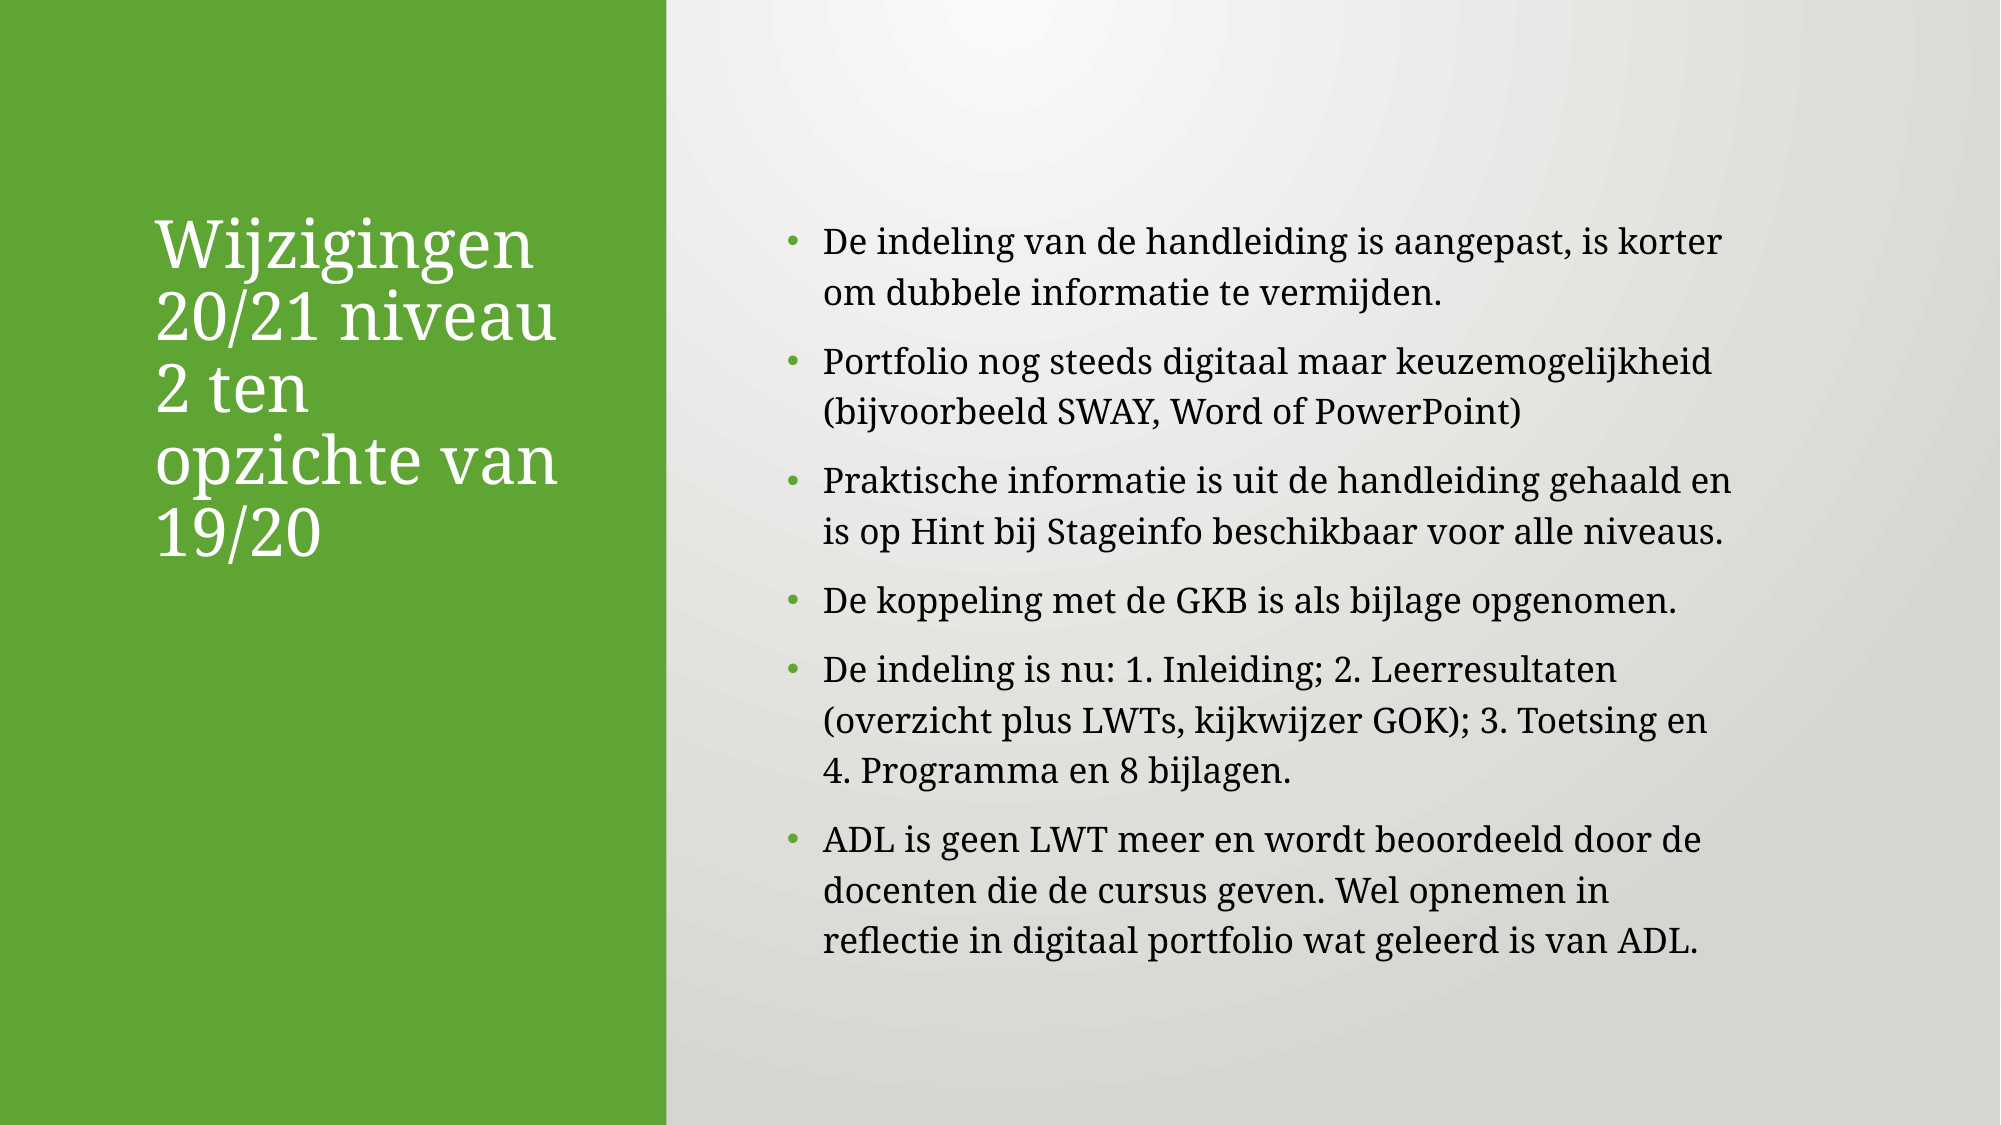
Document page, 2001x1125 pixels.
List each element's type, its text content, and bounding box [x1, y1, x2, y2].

text_box [0, 0, 668, 1125]
list De indeling van de handleiding is aangepast, is korter om dubbele informatie te vermijden. Portfolio nog steeds digitaal maar keuzemogelijkheid (bijvoorbeeld SWAY, Word of PowerPoint) Praktische informatie is uit de handleiding gehaald en is op Hint bij Stageinfo beschikbaar voor alle niveaus. De koppeling met de GKB is als bijlage opgenomen. De indeling is nu: 1. Inleiding; 2. Leerresultaten (overzicht plus LWTs, kijkwijzer GOK); 3. Toetsing en 4. Programma en 8 bijlagen. ADL is geen LWT meer en wordt beoordeeld door de docenten die de cursus geven. Wel opnemen in reflectie in digitaal portfolio wat geleerd is van ADL. [771, 203, 1762, 1010]
title Wijzigingen 20/21 niveau 2 ten opzichte van 19/20 [139, 203, 587, 956]
text_box [668, 0, 2000, 1125]
